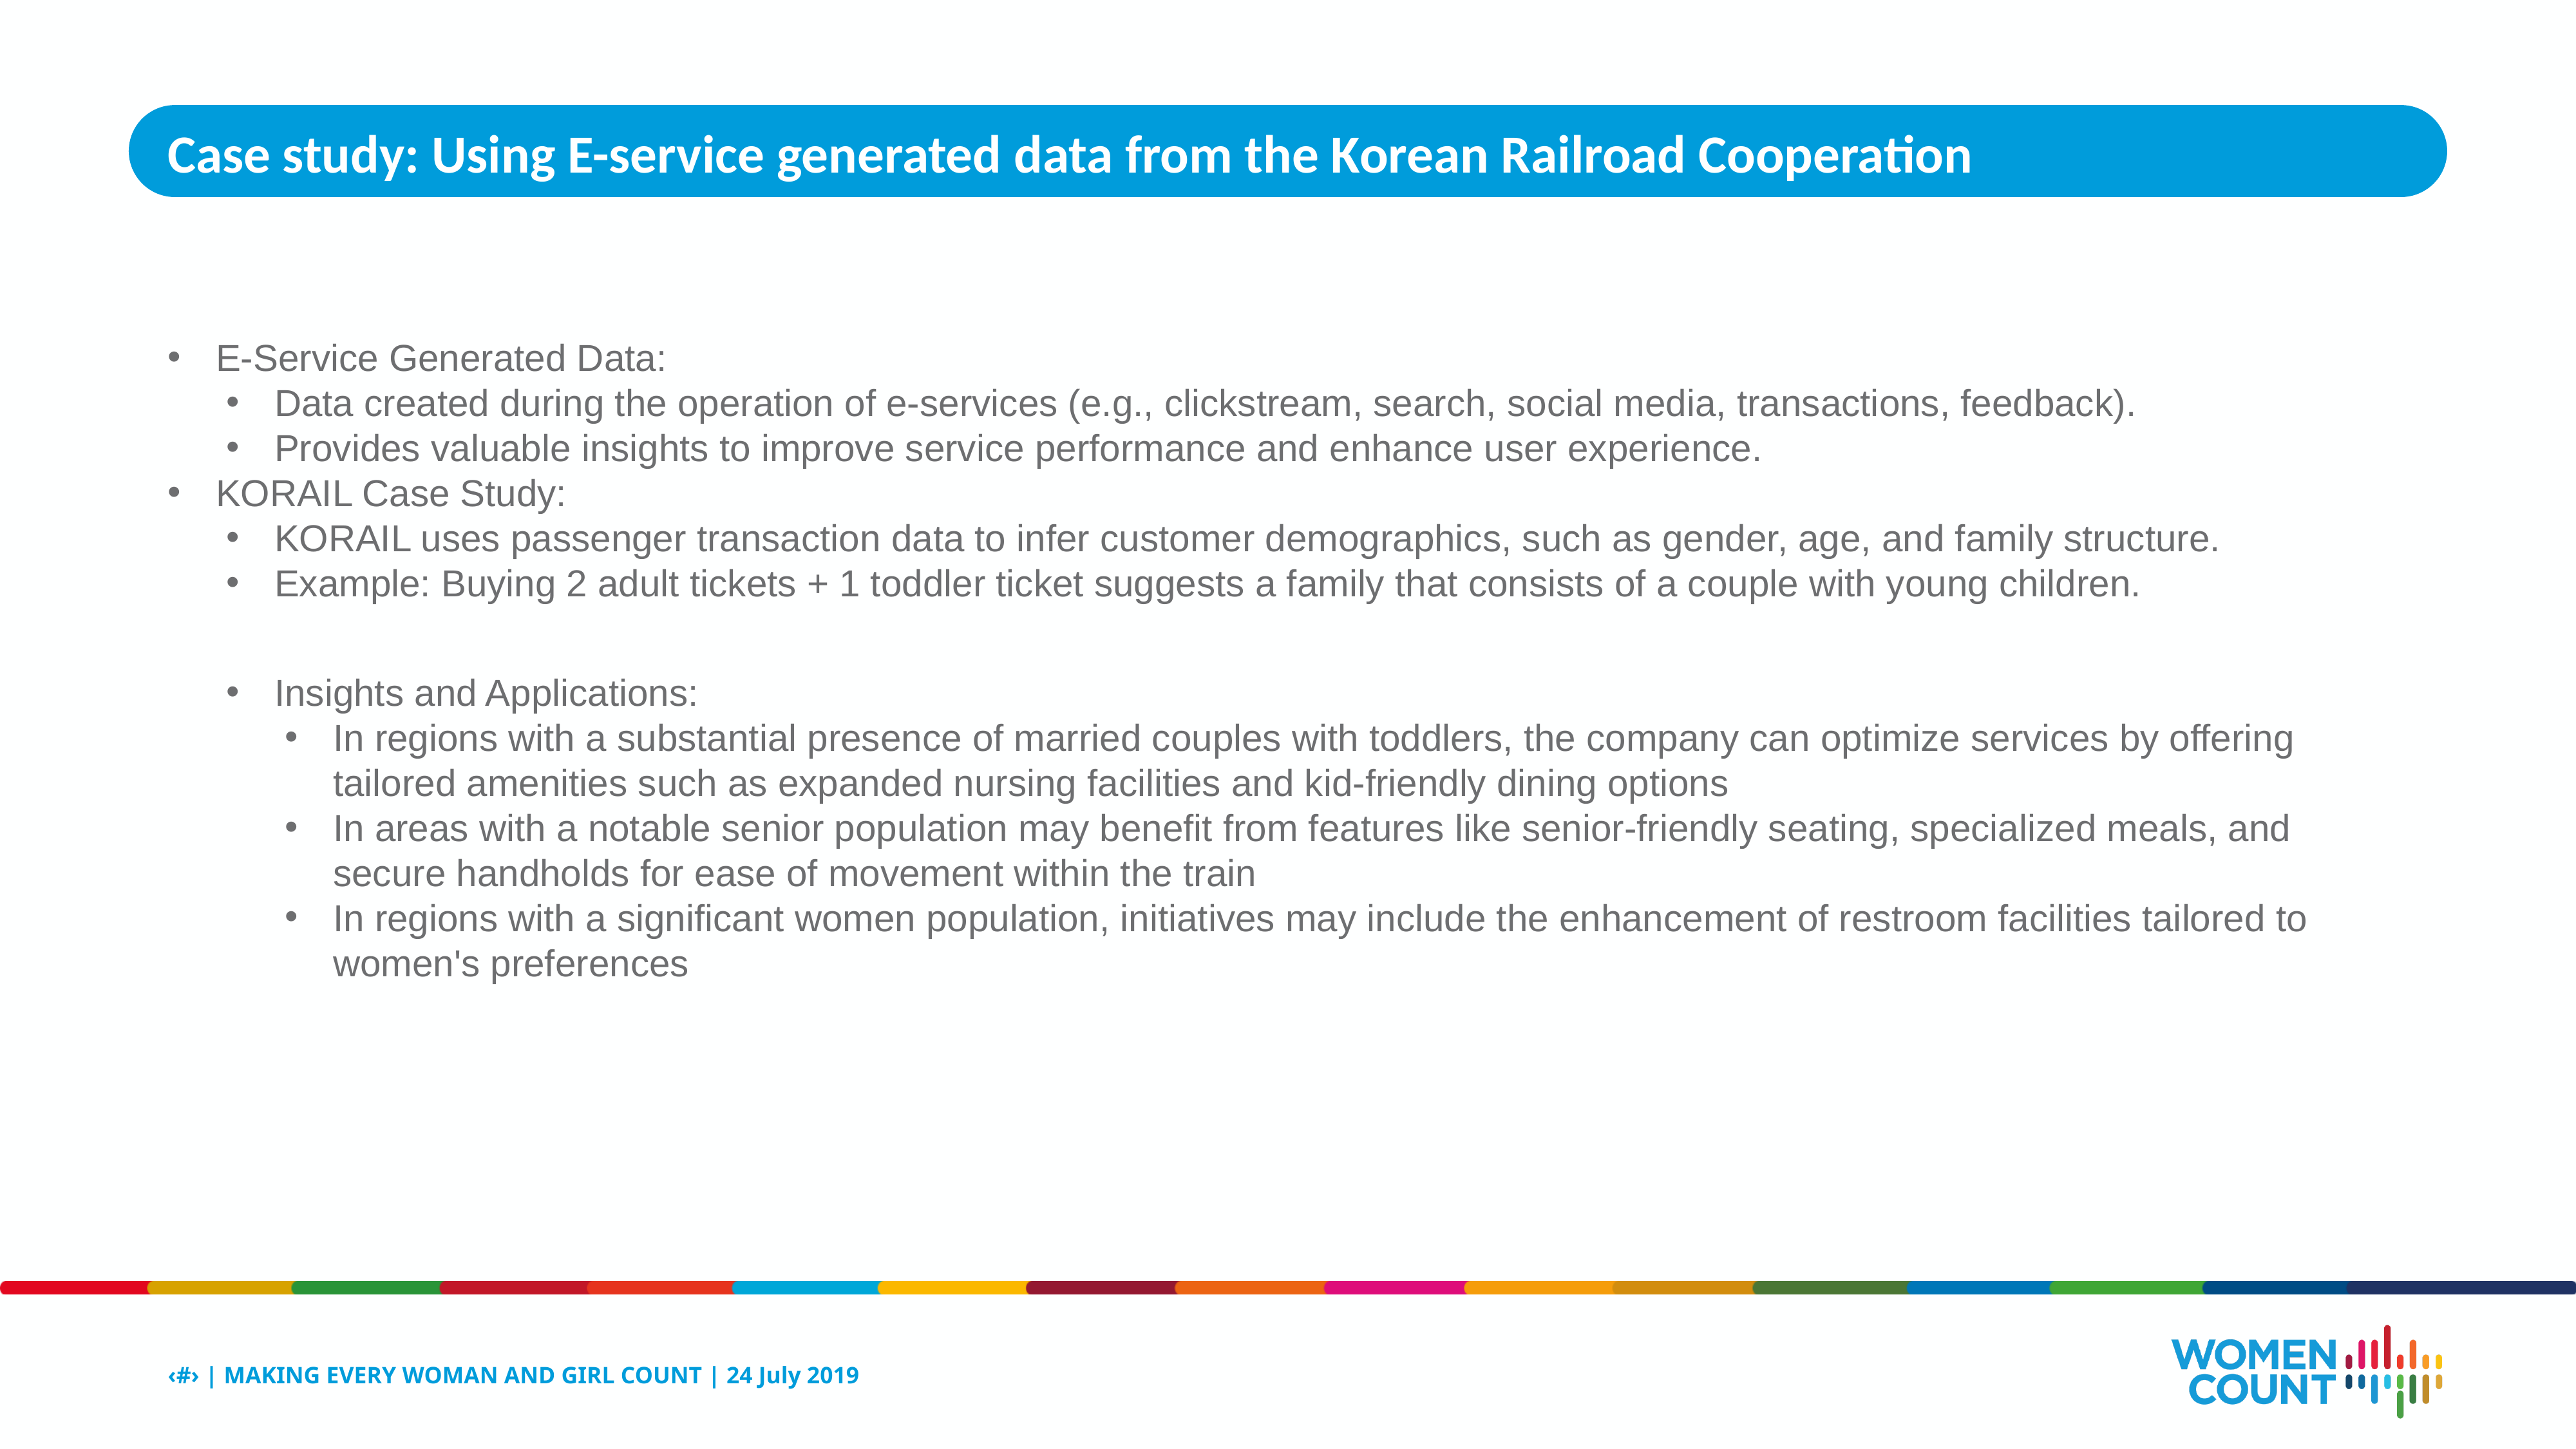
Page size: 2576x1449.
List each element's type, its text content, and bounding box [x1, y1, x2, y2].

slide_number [167, 1360, 1542, 1388]
list E-Service Generated Data: Data created during the operation of e-services (e.g., clickstream, search, social media, transactions, feedback). Provides valuable insights to improve service performance and enhance user experience. KORAIL Case Study: KORAIL uses passenger transaction data to infer customer demographics, such as gender, age, and family structure. Example: Buying 2 adult tickets + 1 toddler ticket suggests a family that consists of a couple with young children. Insights and Applications: In regions with a substantial presence of married couples with toddlers, the company can optimize services by offering tailored amenities such as expanded nursing facilities and kid-friendly dining options In areas with a notable senior population may benefit from features like senior-friendly seating, specialized meals, and secure handholds for ease of movement within the train In regions with a significant women population, initiatives may include the enhancement of restroom facilities tailored to women's preferences [167, 334, 2411, 972]
list Case study: Using E-service generated data from the Korean Railroad Cooperation [167, 119, 2411, 185]
